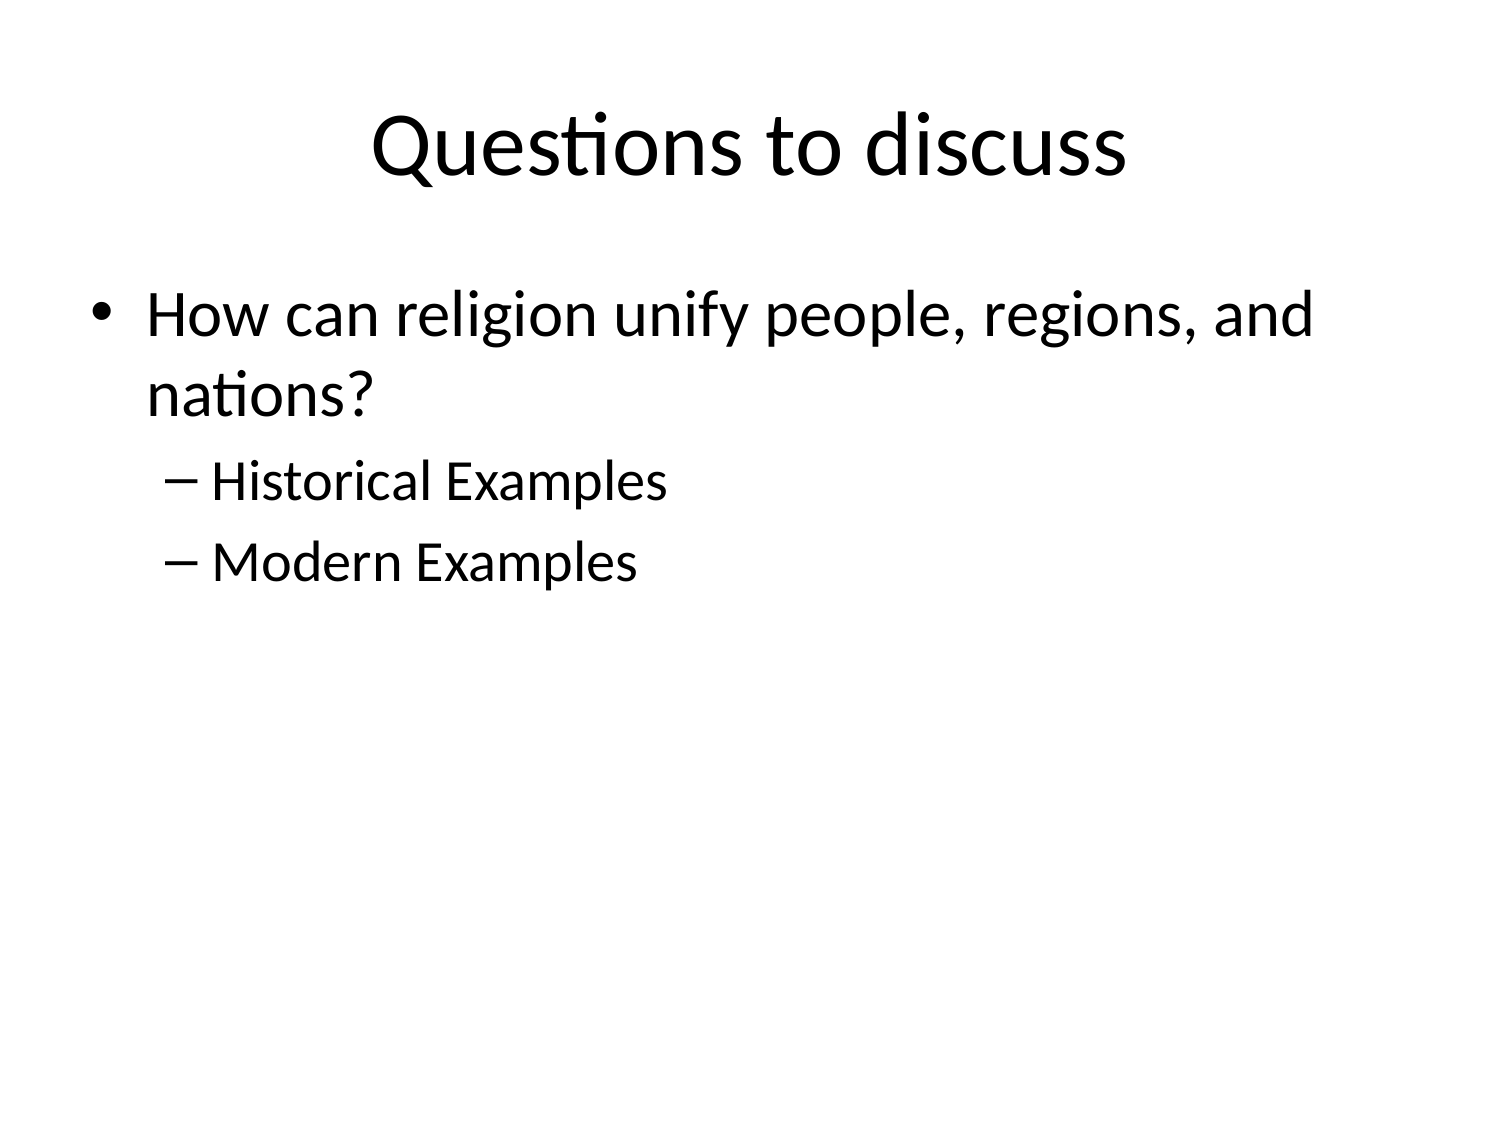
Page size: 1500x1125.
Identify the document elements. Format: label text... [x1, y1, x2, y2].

list How can religion unify people, regions, and nations? Historical Examples Modern Examples [75, 262, 1425, 1005]
title Questions to discuss [75, 45, 1425, 233]
